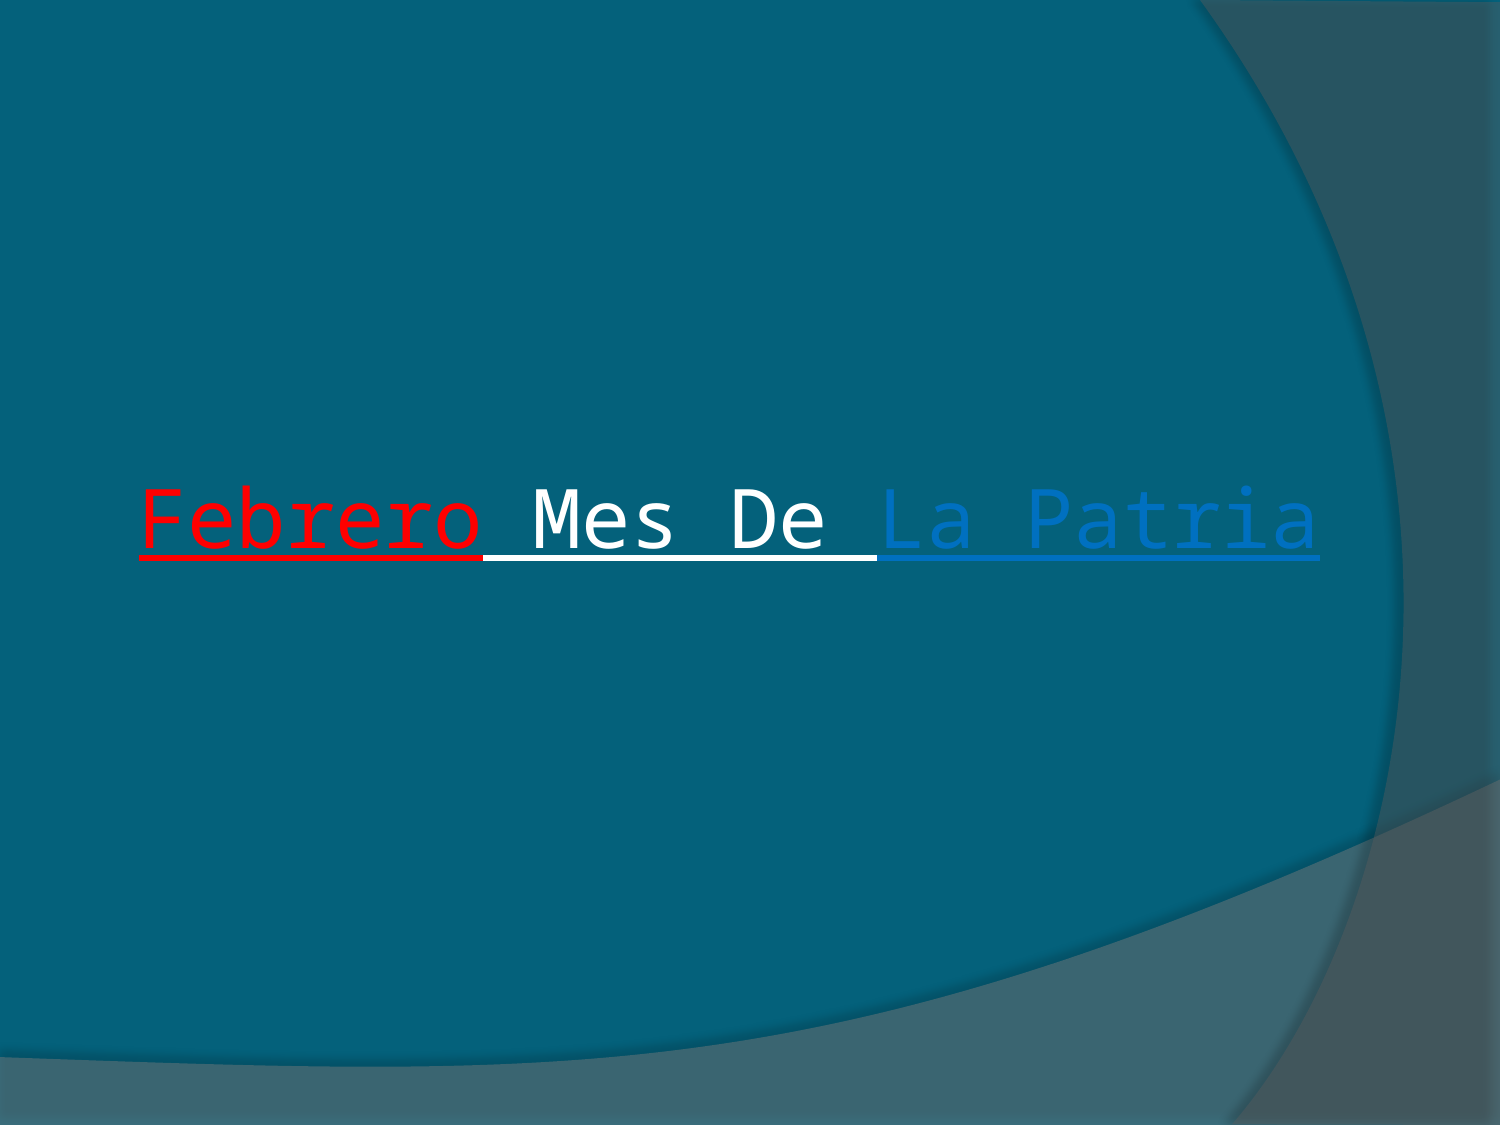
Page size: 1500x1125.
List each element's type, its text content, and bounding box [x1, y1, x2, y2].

title Febrero Mes De La Patria [117, 421, 1343, 610]
